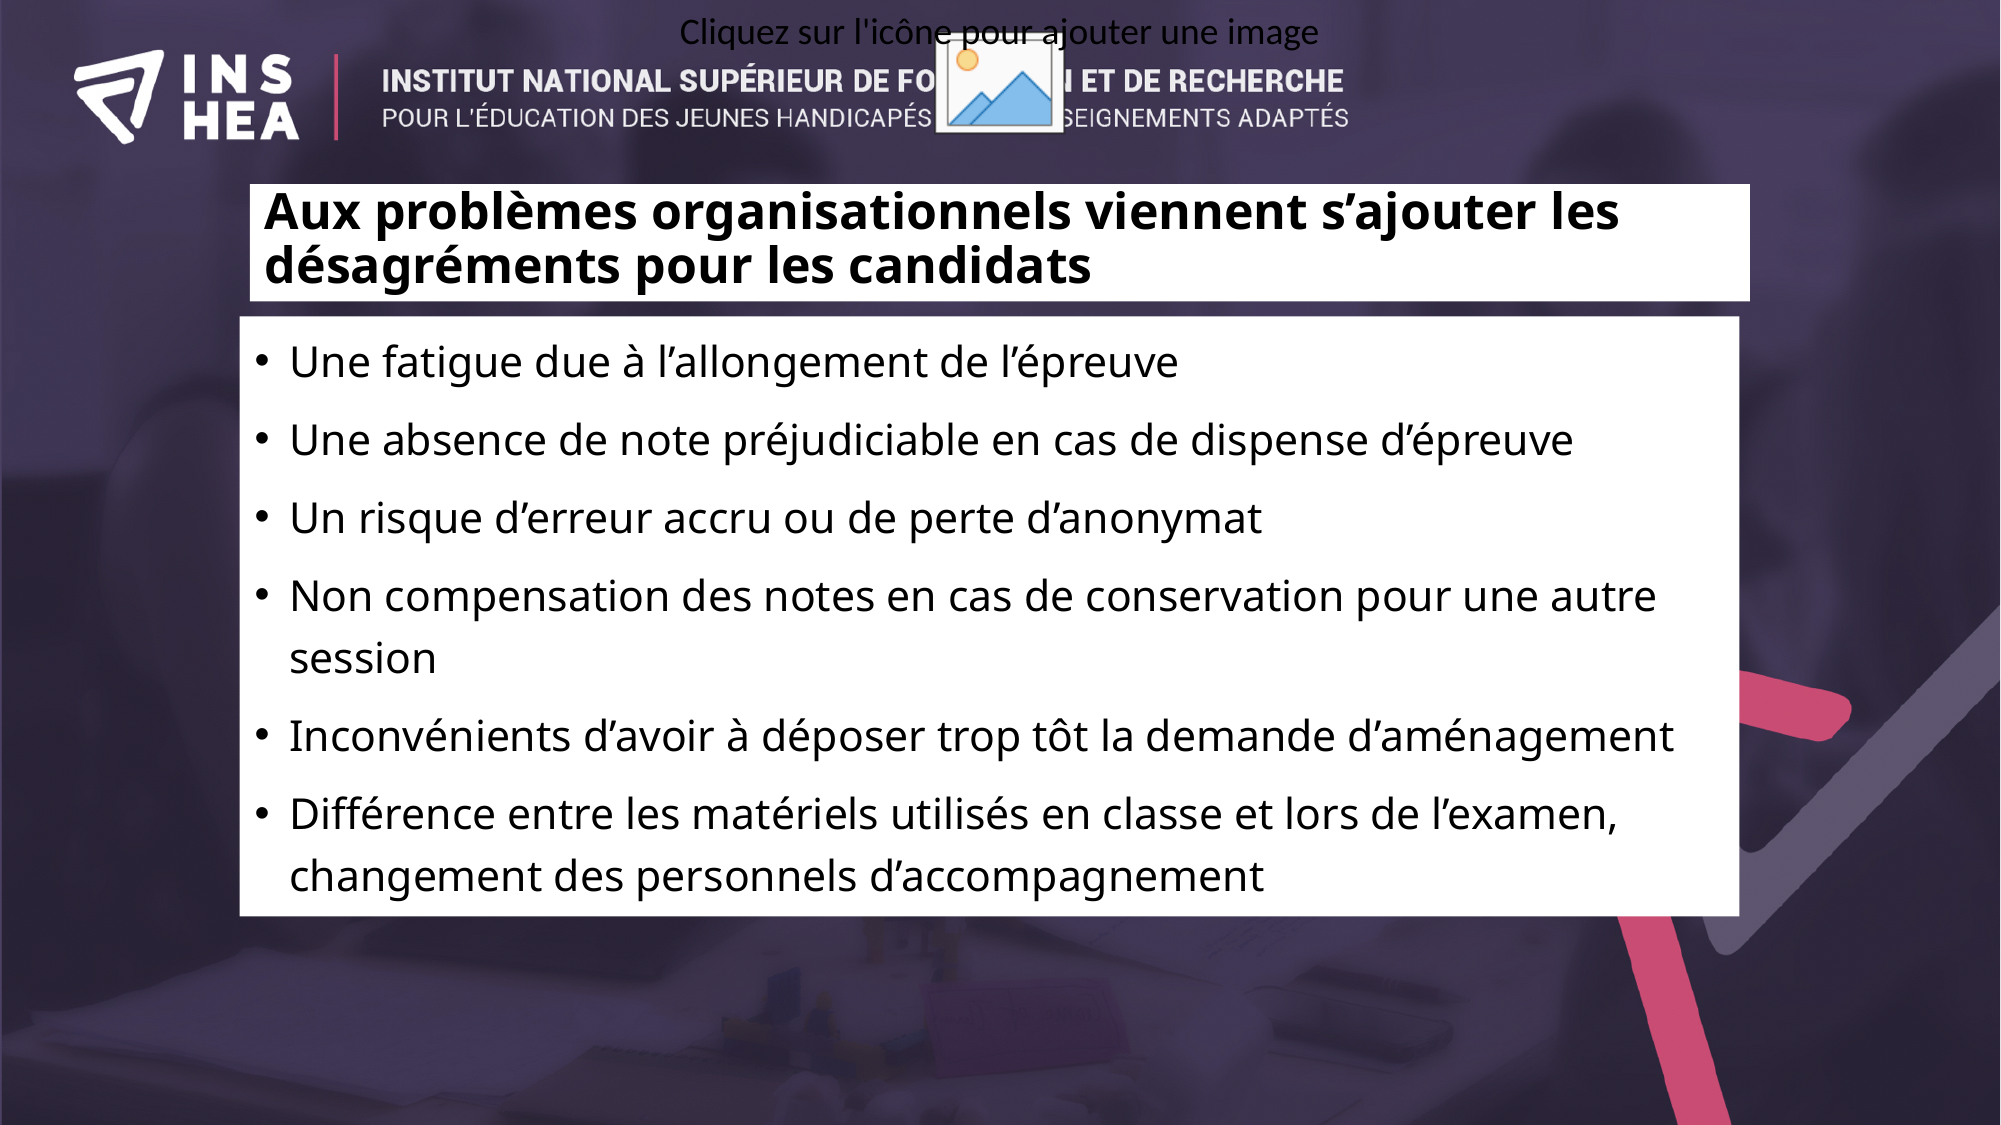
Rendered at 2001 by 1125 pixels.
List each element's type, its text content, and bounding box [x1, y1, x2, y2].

title Aux problèmes organisationnels viennent s’ajouter les désagréments pour les candidats [249, 184, 1750, 302]
picture [0, 0, 2001, 1125]
subtitle Une fatigue due à l’allongement de l’épreuve Une absence de note préjudiciable en cas de dispense d’épreuve Un risque d’erreur accru ou de perte d’anonymat Non compensation des notes en cas de conservation pour une autre session Inconvénients d’avoir à déposer trop tôt la demande d’aménagement Différence entre les matériels utilisés en classe et lors de l’examen, changement des personnels d’accompagnement [239, 316, 1740, 917]
